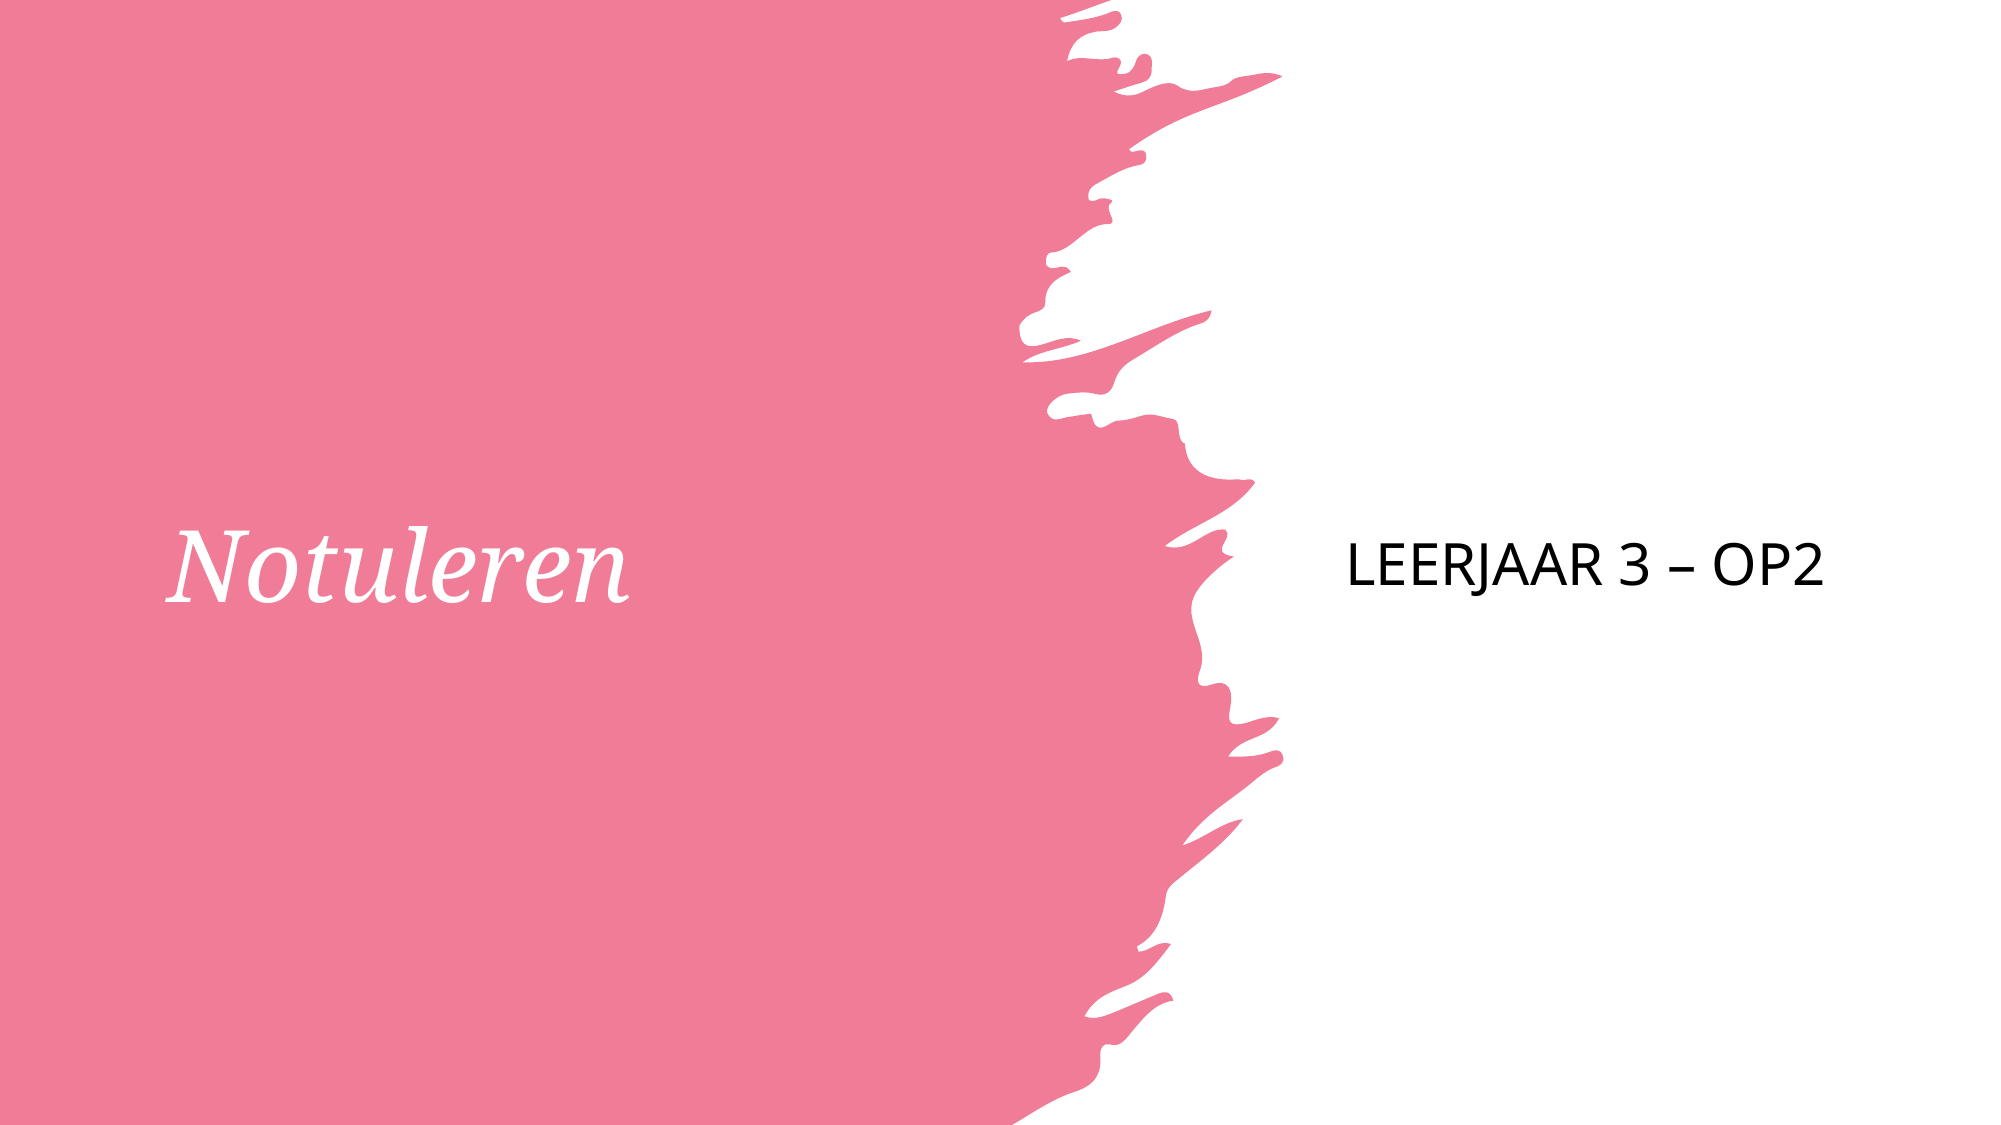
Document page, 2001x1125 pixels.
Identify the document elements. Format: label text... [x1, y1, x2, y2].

subtitle Leerjaar 3 – Op2 [1330, 274, 1889, 851]
title Notuleren [153, 274, 1071, 851]
